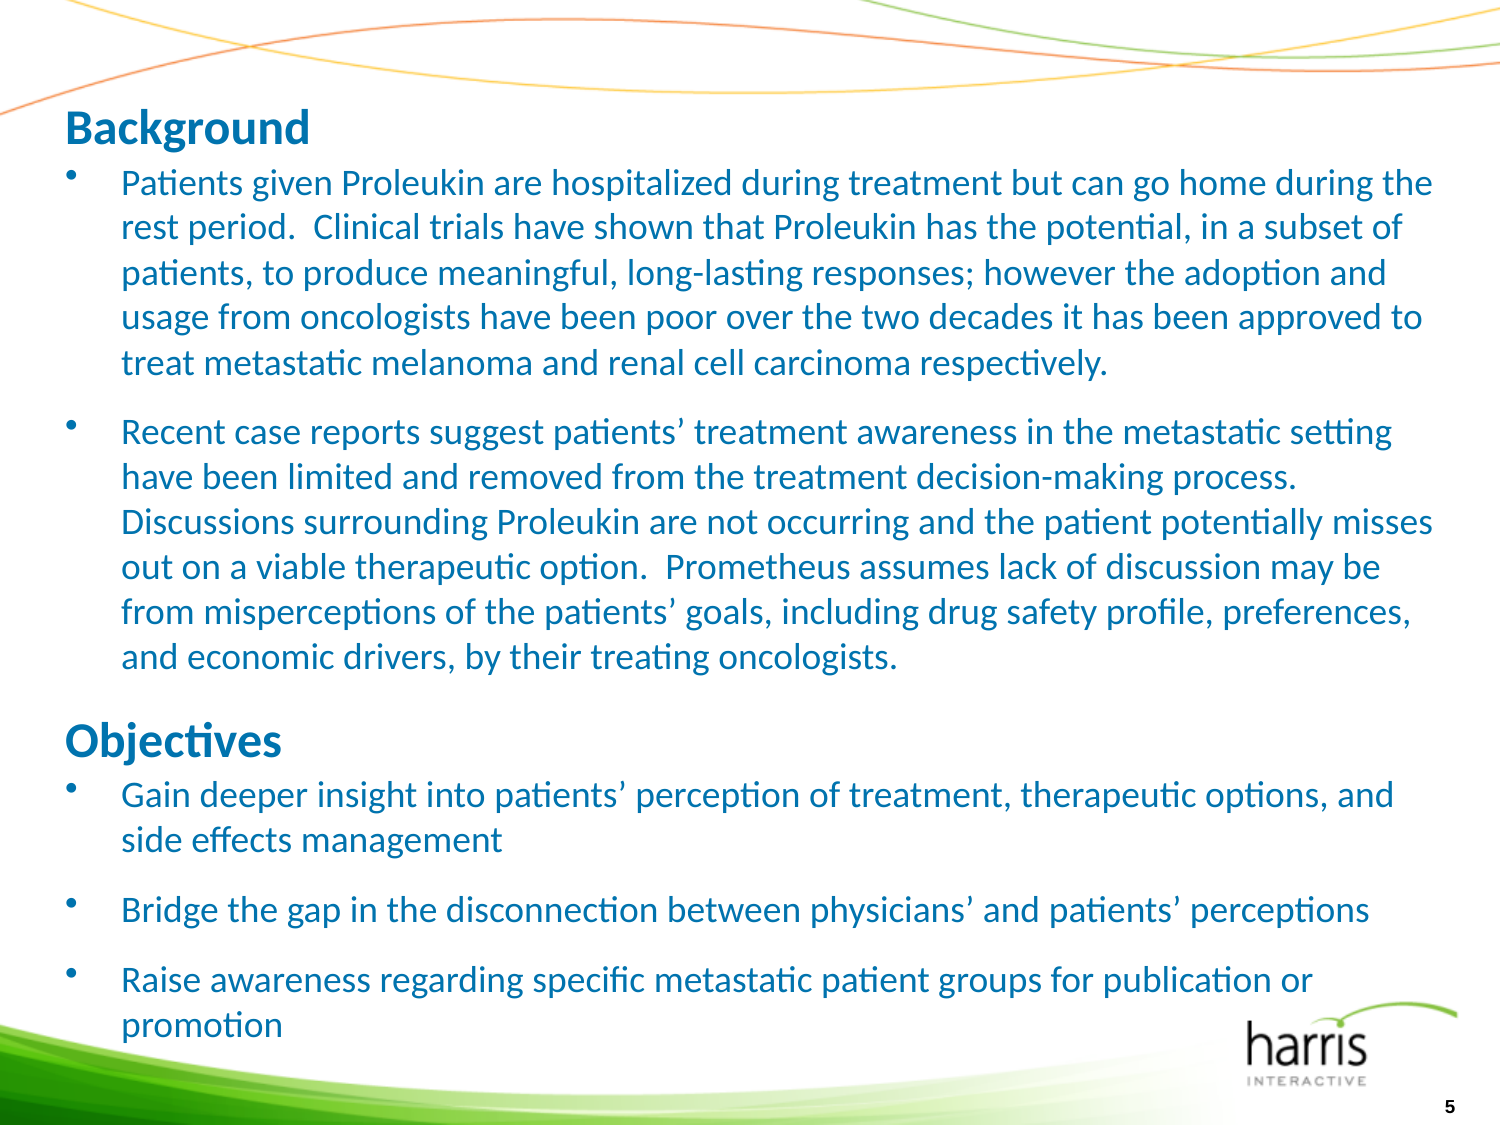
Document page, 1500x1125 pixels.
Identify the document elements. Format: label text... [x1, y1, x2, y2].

list Patients given Proleukin are hospitalized during treatment but can go home during the rest period. Clinical trials have shown that Proleukin has the potential, in a subset of patients, to produce meaningful, long-lasting responses; however the adoption and usage from oncologists have been poor over the two decades it has been approved to treat metastatic melanoma and renal cell carcinoma respectively. Recent case reports suggest patients’ treatment awareness in the metastatic setting have been limited and removed from the treatment decision-making process. Discussions surrounding Proleukin are not occurring and the patient potentially misses out on a viable therapeutic option. Prometheus assumes lack of discussion may be from misperceptions of the patients’ goals, including drug safety profile, preferences, and economic drivers, by their treating oncologists. [49, 149, 1451, 913]
slide_number 5 [1399, 1086, 1500, 1125]
text_box Objectives [50, 699, 1450, 762]
text_box Gain deeper insight into patients’ perception of treatment, therapeutic options, and side effects management Bridge the gap in the disconnection between physicians’ and patients’ perceptions Raise awareness regarding specific metastatic patient groups for publication or promotion [50, 762, 1450, 938]
picture [0, 0, 1500, 1125]
title Background [49, 87, 1451, 149]
